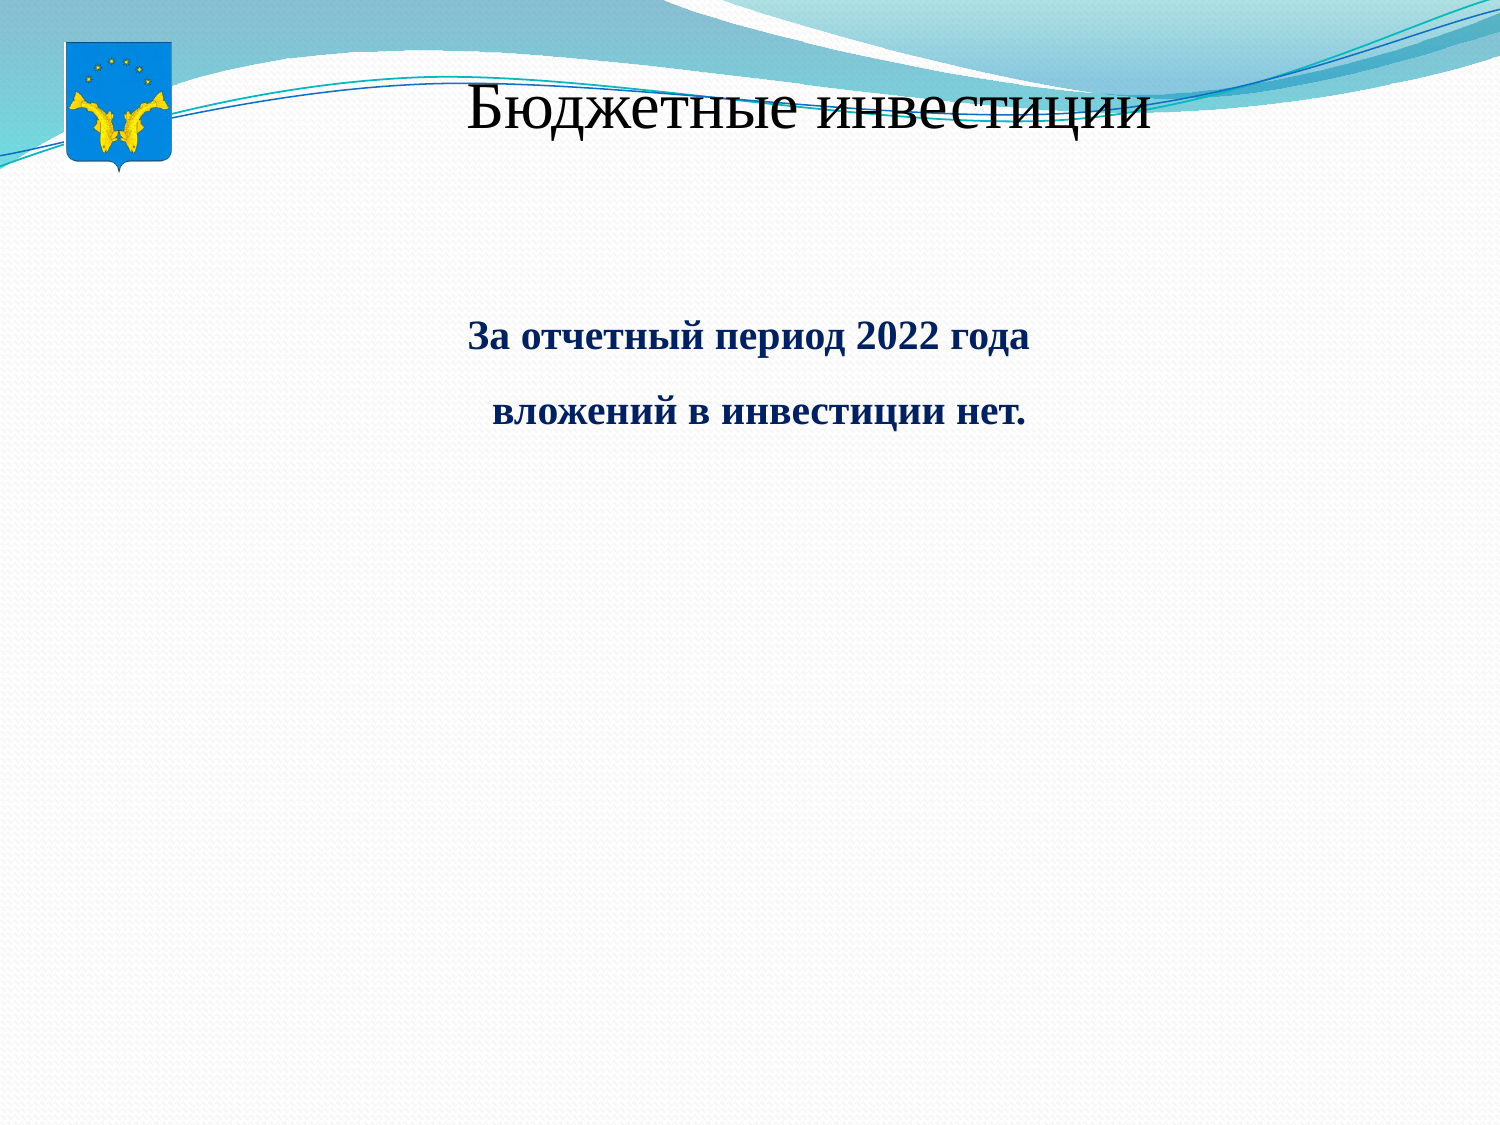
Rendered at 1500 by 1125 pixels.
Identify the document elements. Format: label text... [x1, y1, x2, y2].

title За отчетный период 2022 года вложений в инвестиции нет. [53, 208, 1466, 468]
picture [64, 42, 172, 173]
text_box Бюджетные инвестиции [360, 54, 1259, 150]
